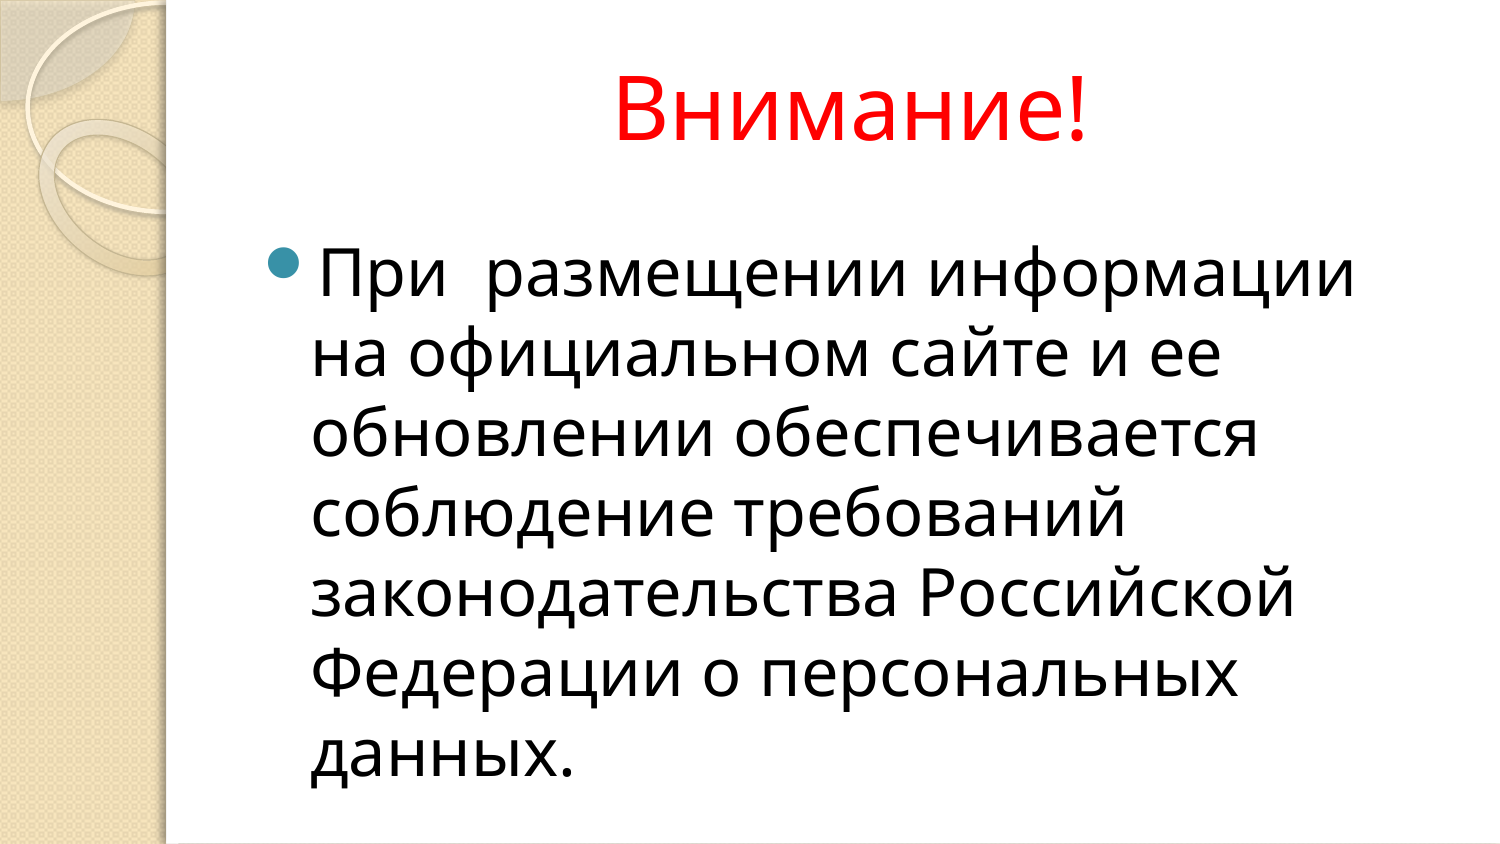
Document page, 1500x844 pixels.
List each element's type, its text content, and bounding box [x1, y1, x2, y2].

list При размещении информации на официальном сайте и ее обновлении обеспечивается соблюдение требований законодательства Российской Федерации о персональных данных. [235, 222, 1466, 769]
title Внимание! [235, 33, 1466, 175]
